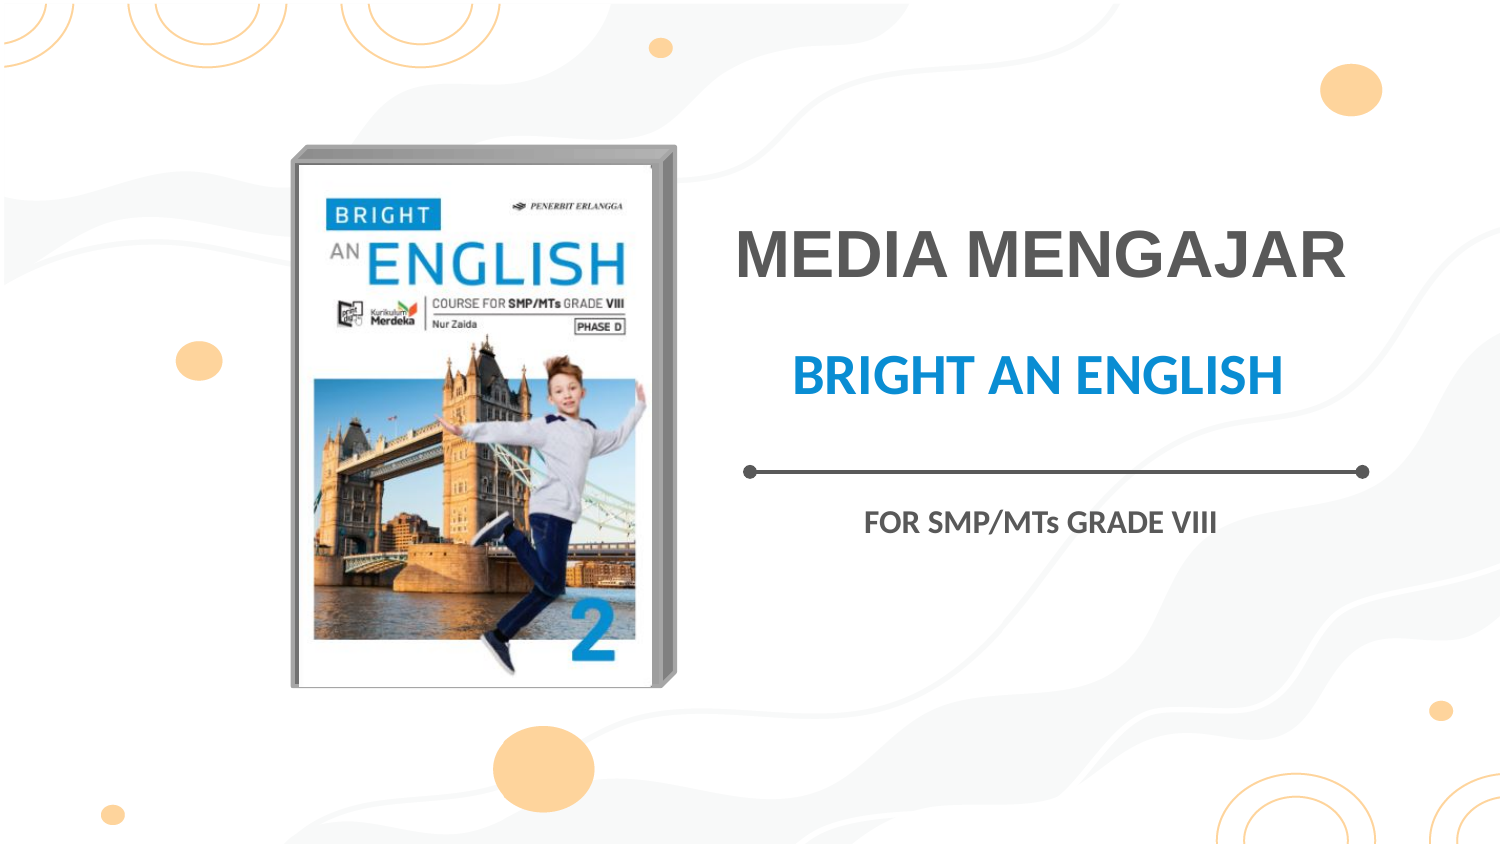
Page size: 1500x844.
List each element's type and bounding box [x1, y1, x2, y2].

picture [3, 3, 1500, 844]
text_box [292, 146, 676, 687]
